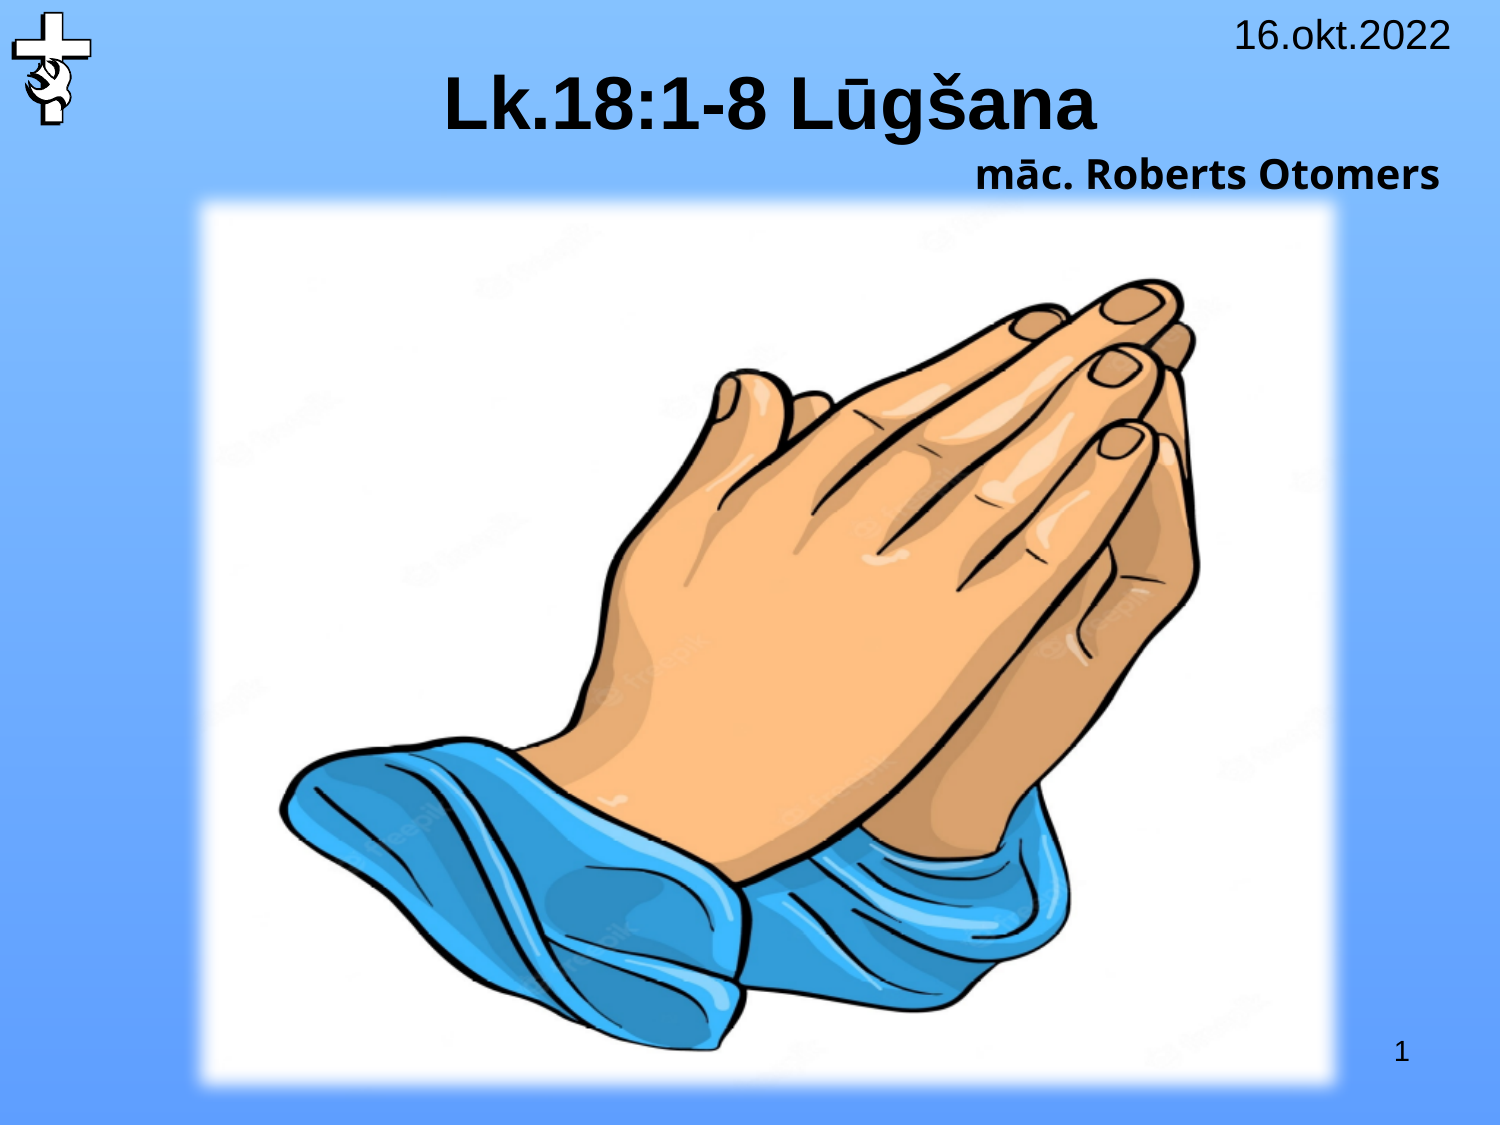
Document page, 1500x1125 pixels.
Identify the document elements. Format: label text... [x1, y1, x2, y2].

picture [182, 184, 1353, 1102]
slide_number 1 [1356, 1024, 1426, 1103]
text_box māc. Roberts Otomers [915, 140, 1500, 206]
text_box 16.okt.2022 [1218, 0, 1500, 65]
title Lk.18:1-8 Lūgšana [40, 11, 1500, 188]
picture [11, 11, 92, 126]
